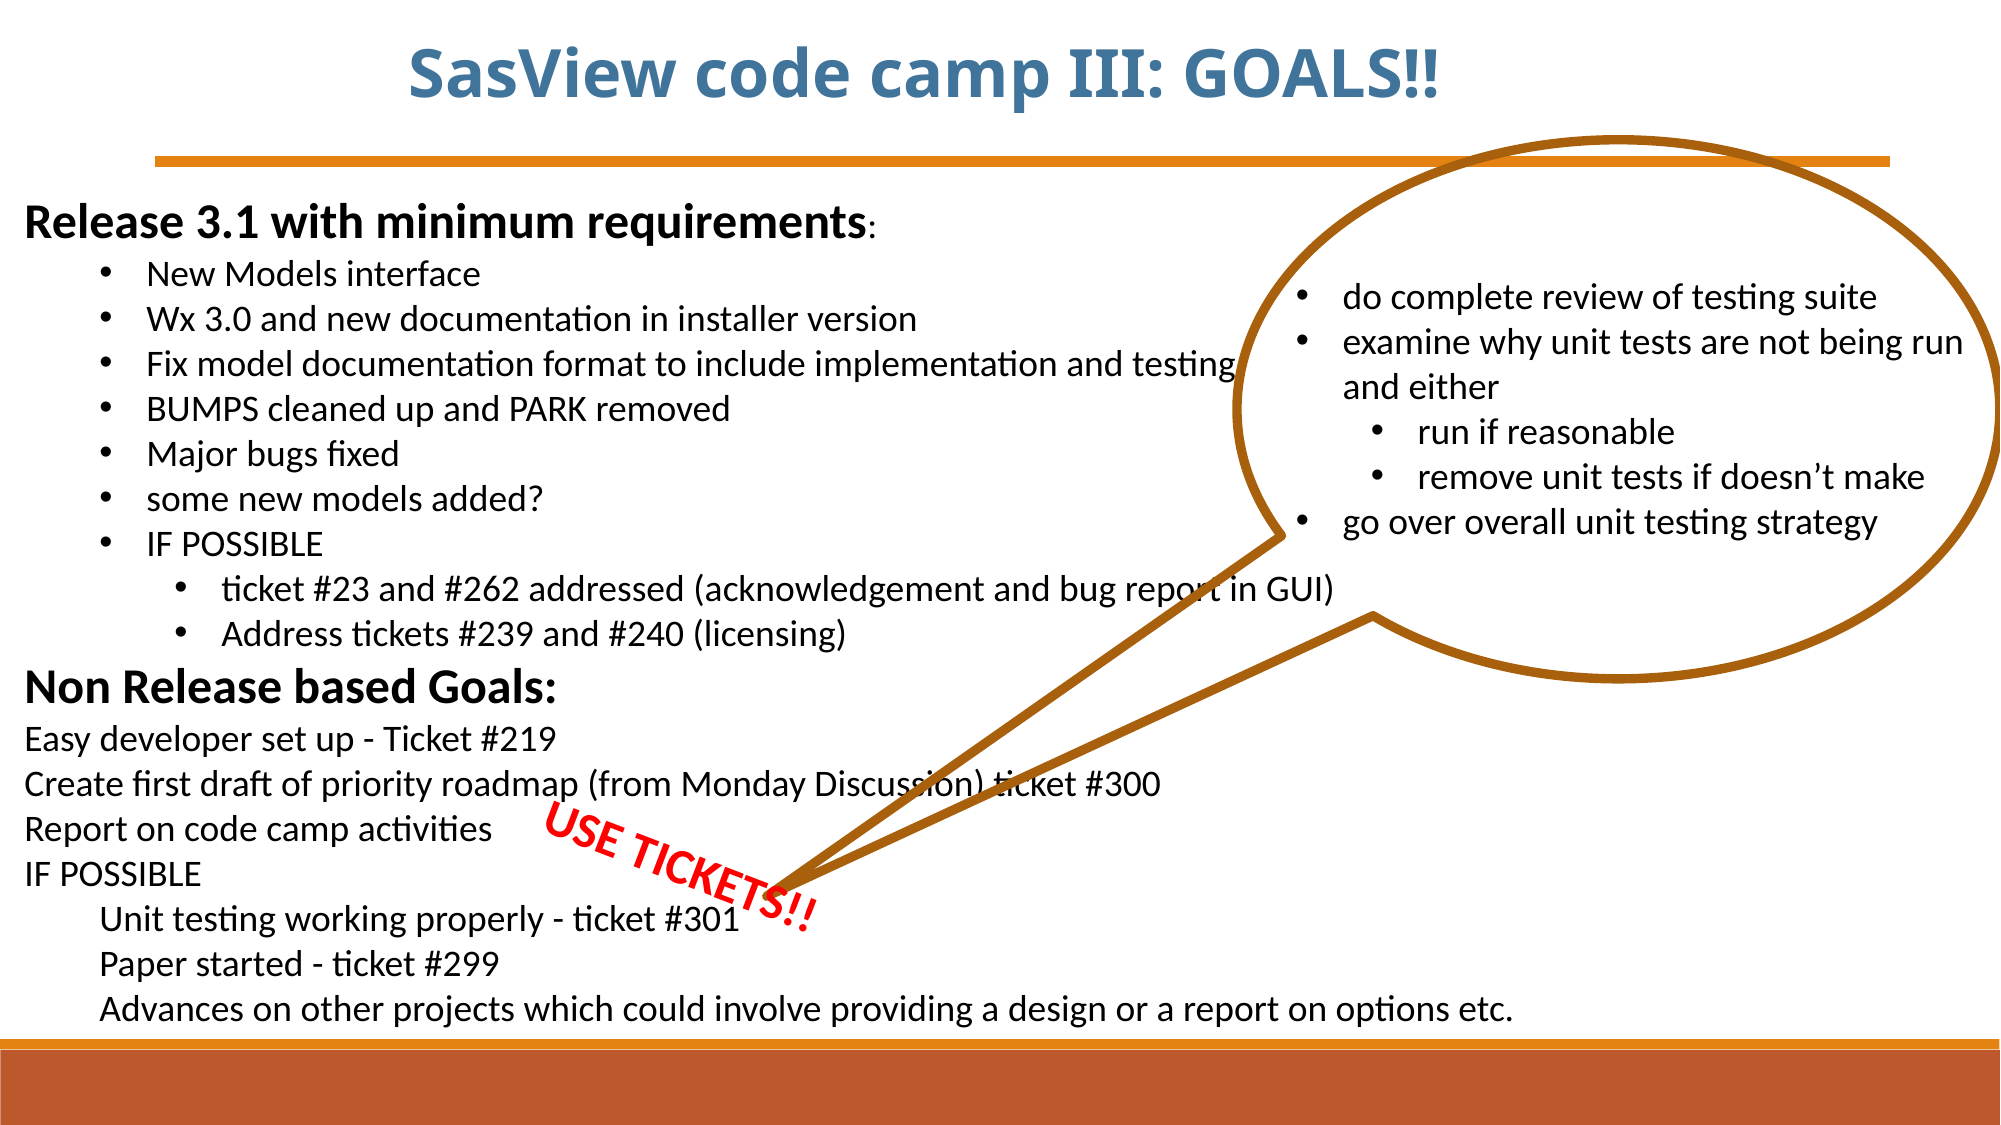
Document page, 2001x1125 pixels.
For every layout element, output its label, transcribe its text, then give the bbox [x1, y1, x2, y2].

text_box Release 3.1 with minimum requirements: New Models interface Wx 3.0 and new documentation in installer version Fix model documentation format to include implementation and testing BUMPS cleaned up and PARK removed Major bugs fixed some new models added? IF POSSIBLE ticket #23 and #262 addressed (acknowledgement and bug report in GUI) Address tickets #239 and #240 (licensing) Non Release based Goals: Easy developer set up - Ticket #219 Create first draft of priority roadmap (from Monday Discussion) ticket #300 Report on code camp activities IF POSSIBLE Unit testing working properly - ticket #301 Paper started - ticket #299 Advances on other projects which could involve providing a design or a report on options etc. [0, 181, 1864, 1097]
text_box do complete review of testing suite examine why unit tests are not being run and either run if reasonable remove unit tests if doesn’t make go over overall unit testing strategy [1943, 264, 2000, 380]
text_box [1475, 138, 1762, 158]
text_box USE TICKETS!! [520, 771, 845, 956]
text_box [803, 172, 2000, 875]
text_box SasView code camp III: GOALS!! [393, 23, 1457, 119]
text_box do complete review of testing suite examine why unit tests are not being run and either run if reasonable remove unit tests if doesn’t make go over overall unit testing strategy [1056, 264, 1294, 595]
text_box do complete review of testing suite examine why unit tests are not being run and either run if reasonable remove unit tests if doesn’t make go over overall unit testing strategy [1899, 438, 2000, 595]
